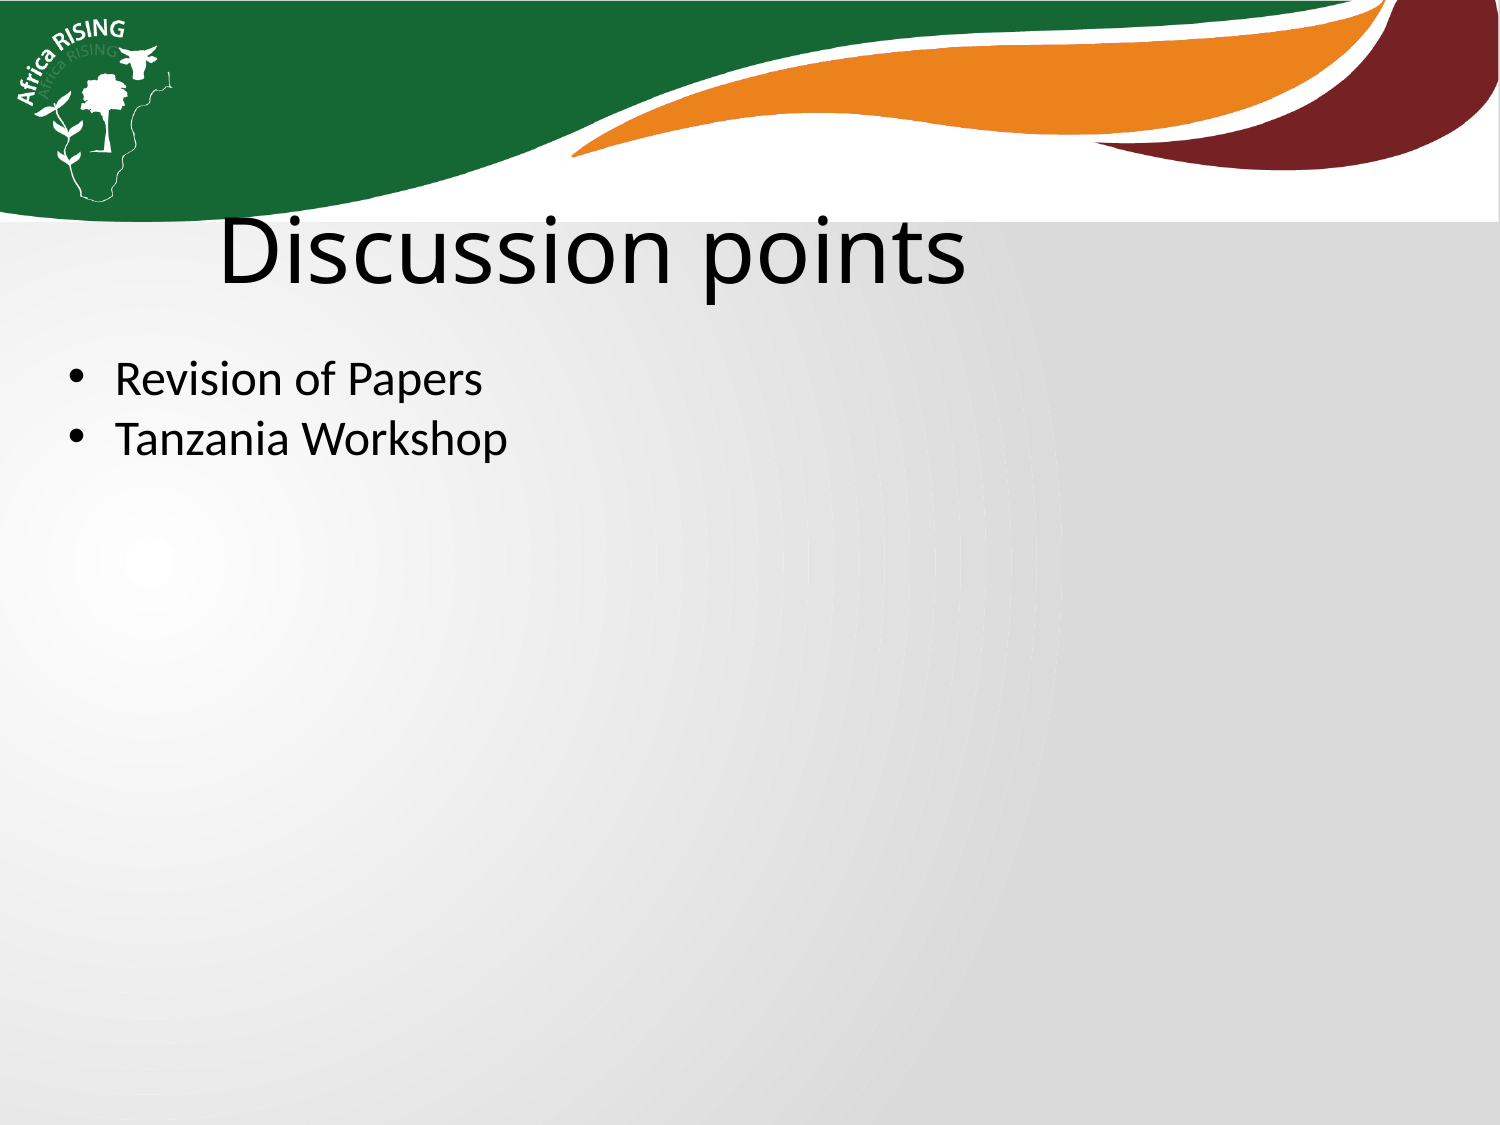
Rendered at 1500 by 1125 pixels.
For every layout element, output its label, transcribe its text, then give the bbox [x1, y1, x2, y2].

list Discussion points [183, 184, 1458, 322]
text_box Revision of Papers Tanzania Workshop [53, 338, 1447, 518]
picture [0, 0, 1499, 222]
